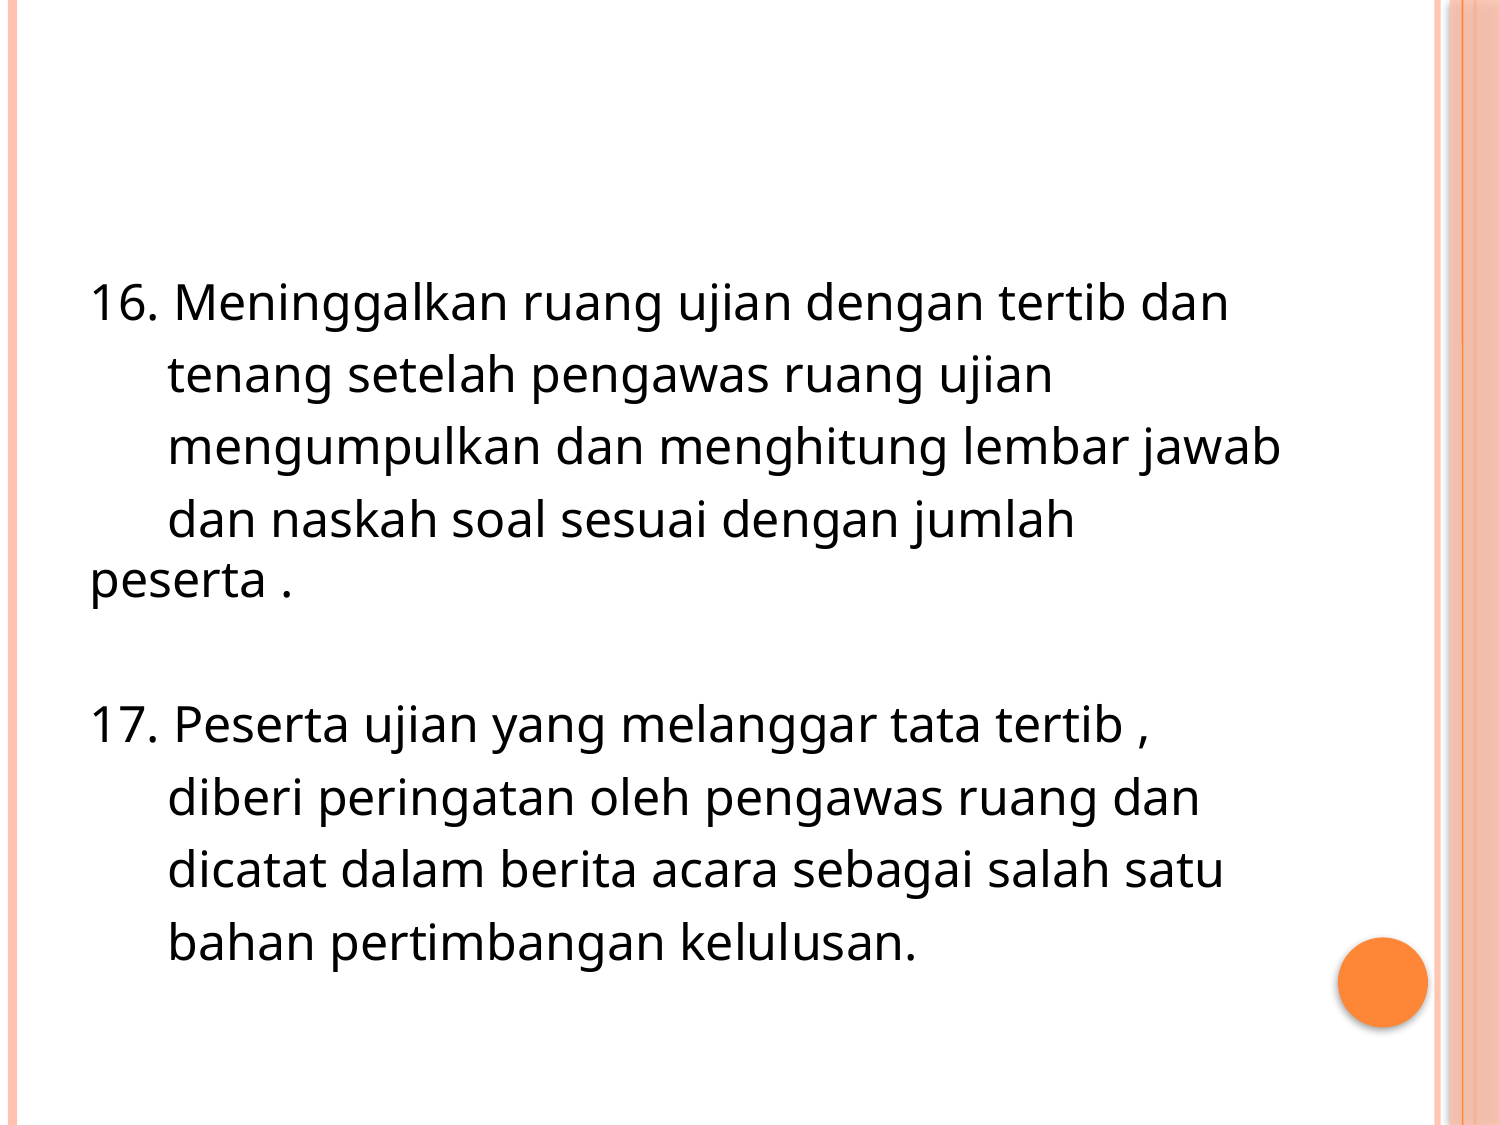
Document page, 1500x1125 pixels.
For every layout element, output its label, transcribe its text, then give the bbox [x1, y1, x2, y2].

list 16. Meninggalkan ruang ujian dengan tertib dan tenang setelah pengawas ruang ujian mengumpulkan dan menghitung lembar jawab dan naskah soal sesuai dengan jumlah peserta . 17. Peserta ujian yang melanggar tata tertib , diberi peringatan oleh pengawas ruang dan dicatat dalam berita acara sebagai salah satu bahan pertimbangan kelulusan. [75, 262, 1300, 1062]
